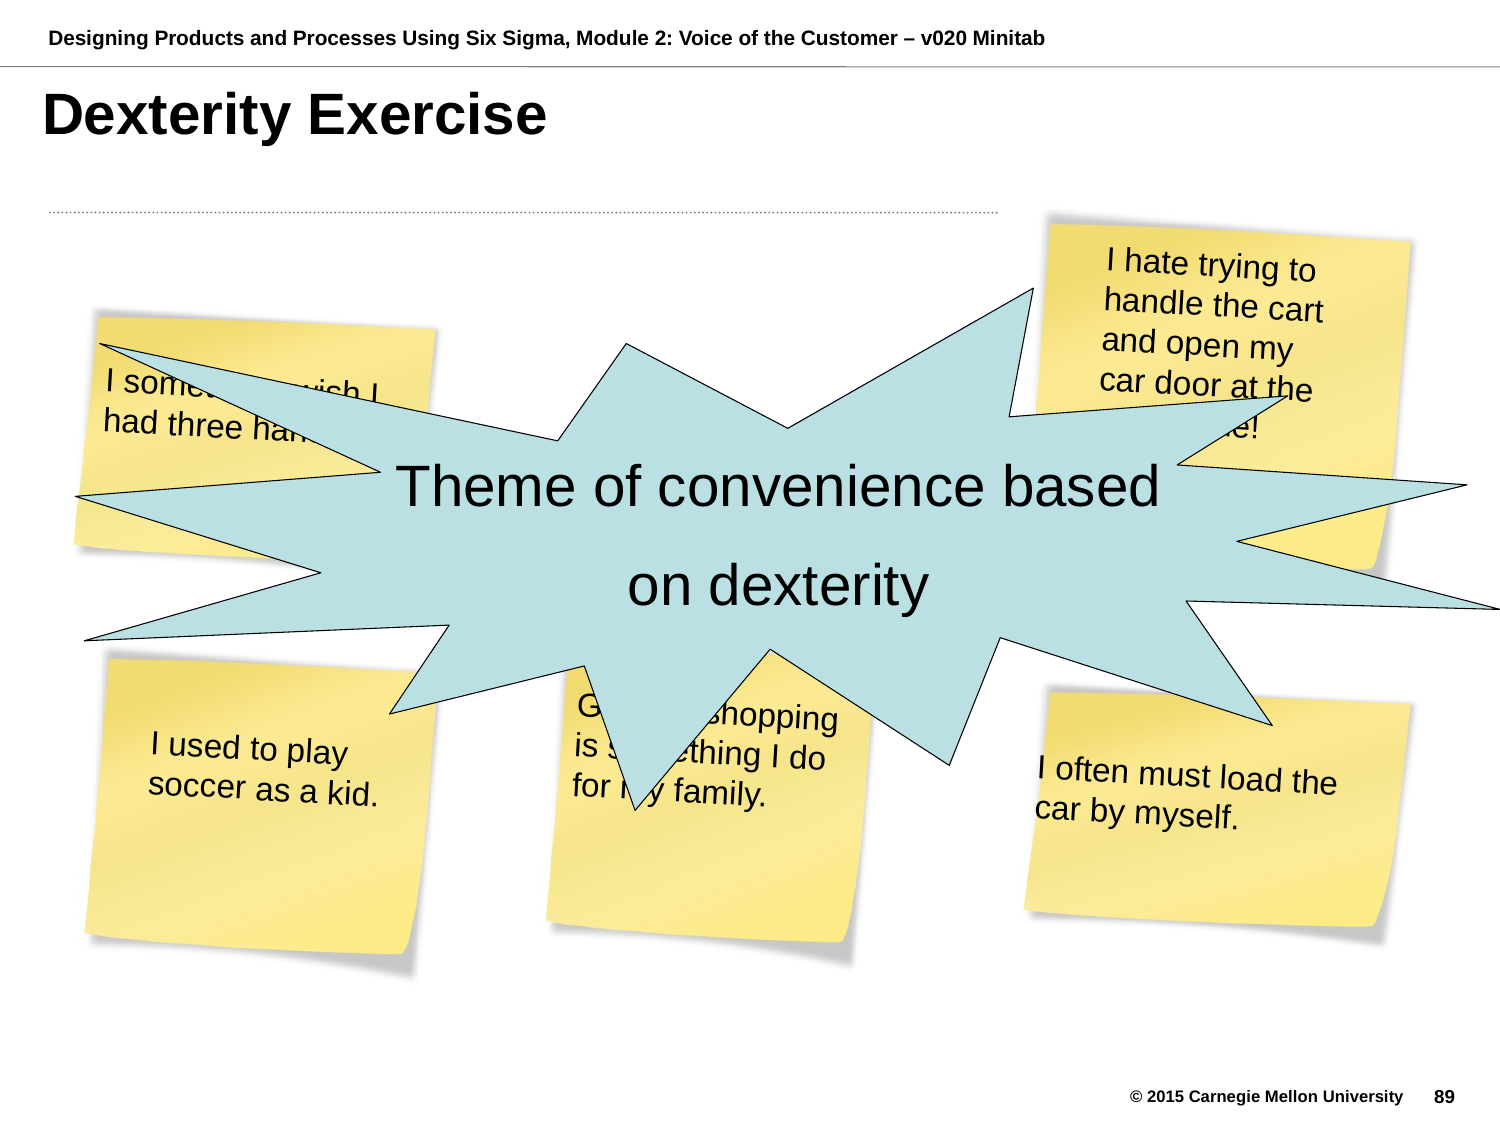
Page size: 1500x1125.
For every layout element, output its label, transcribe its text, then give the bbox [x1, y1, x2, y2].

picture [62, 637, 466, 1001]
text_box Theme of convenience based on dexterity [1445, 595, 1500, 610]
picture [999, 674, 1441, 963]
text_box Theme of convenience based on dexterity [104, 310, 1236, 766]
picture [999, 199, 1441, 622]
picture [524, 624, 901, 988]
title Dexterity Exercise [42, 89, 1438, 146]
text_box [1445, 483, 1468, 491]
picture [49, 299, 463, 601]
